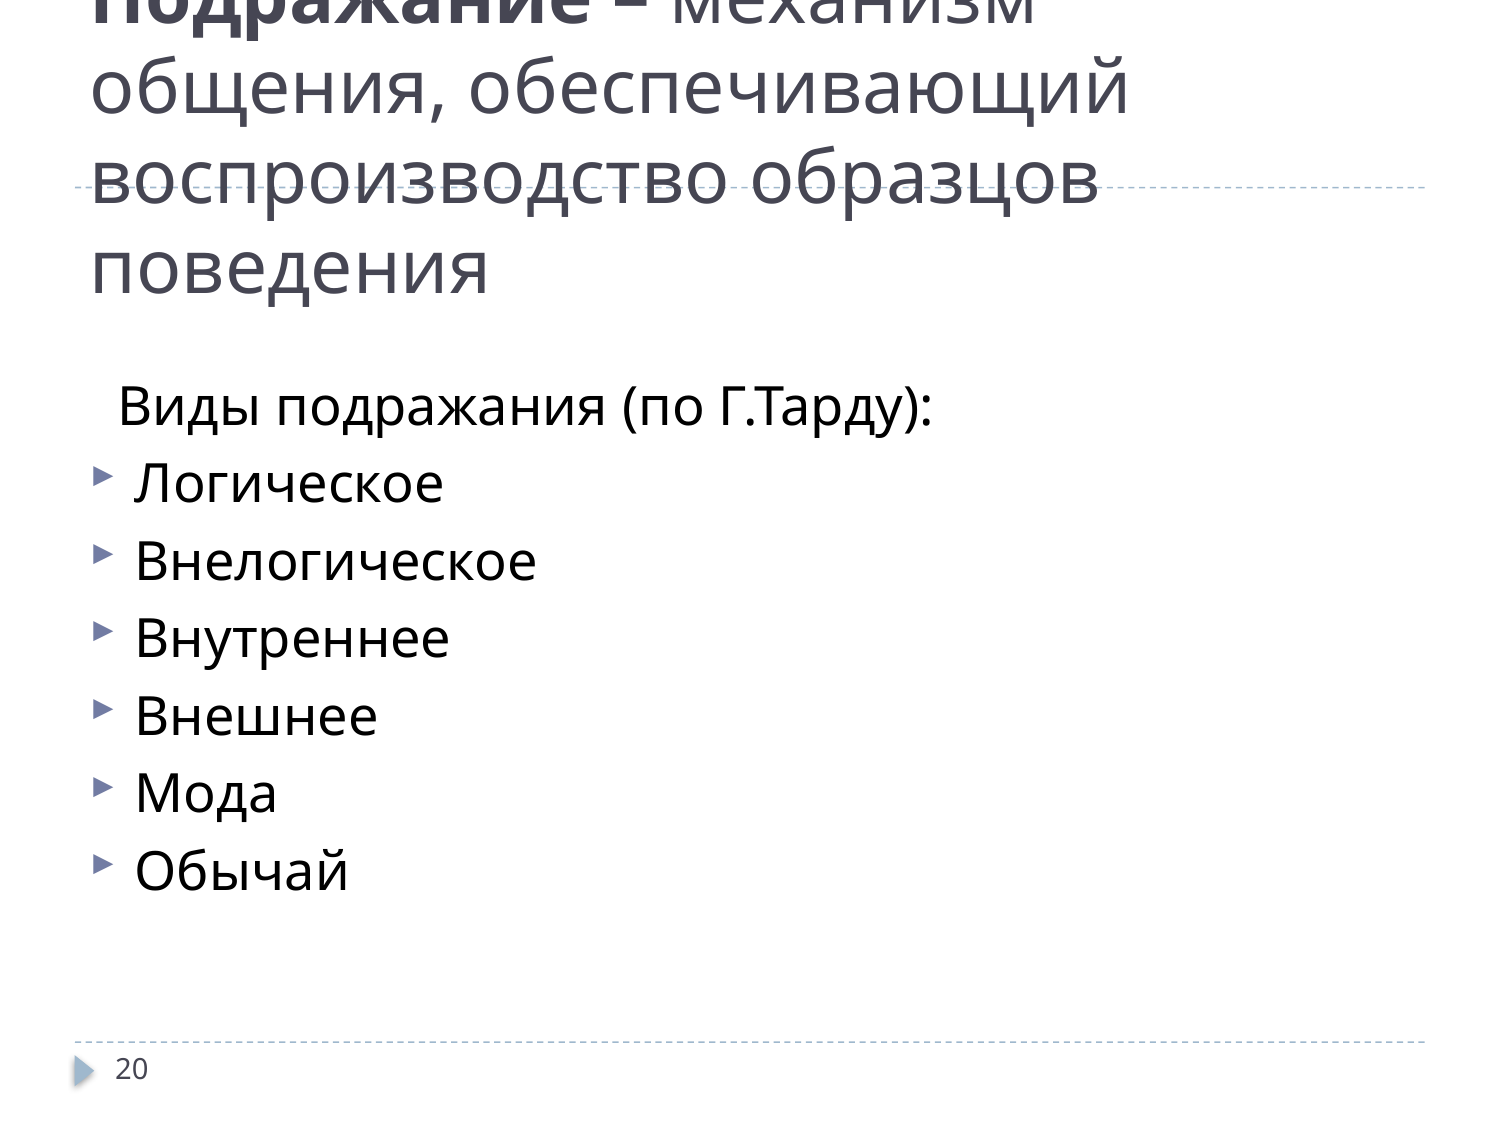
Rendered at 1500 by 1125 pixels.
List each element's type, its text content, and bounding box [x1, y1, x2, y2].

title Подражание – механизм общения, обеспечивающий воспроизводство образцов поведения [75, 45, 1425, 317]
slide_number 20 [100, 1042, 426, 1103]
list Виды подражания (по Г.Тарду): Логическое Внелогическое Внутреннее Внешнее Мода Обычай [75, 363, 1425, 1005]
